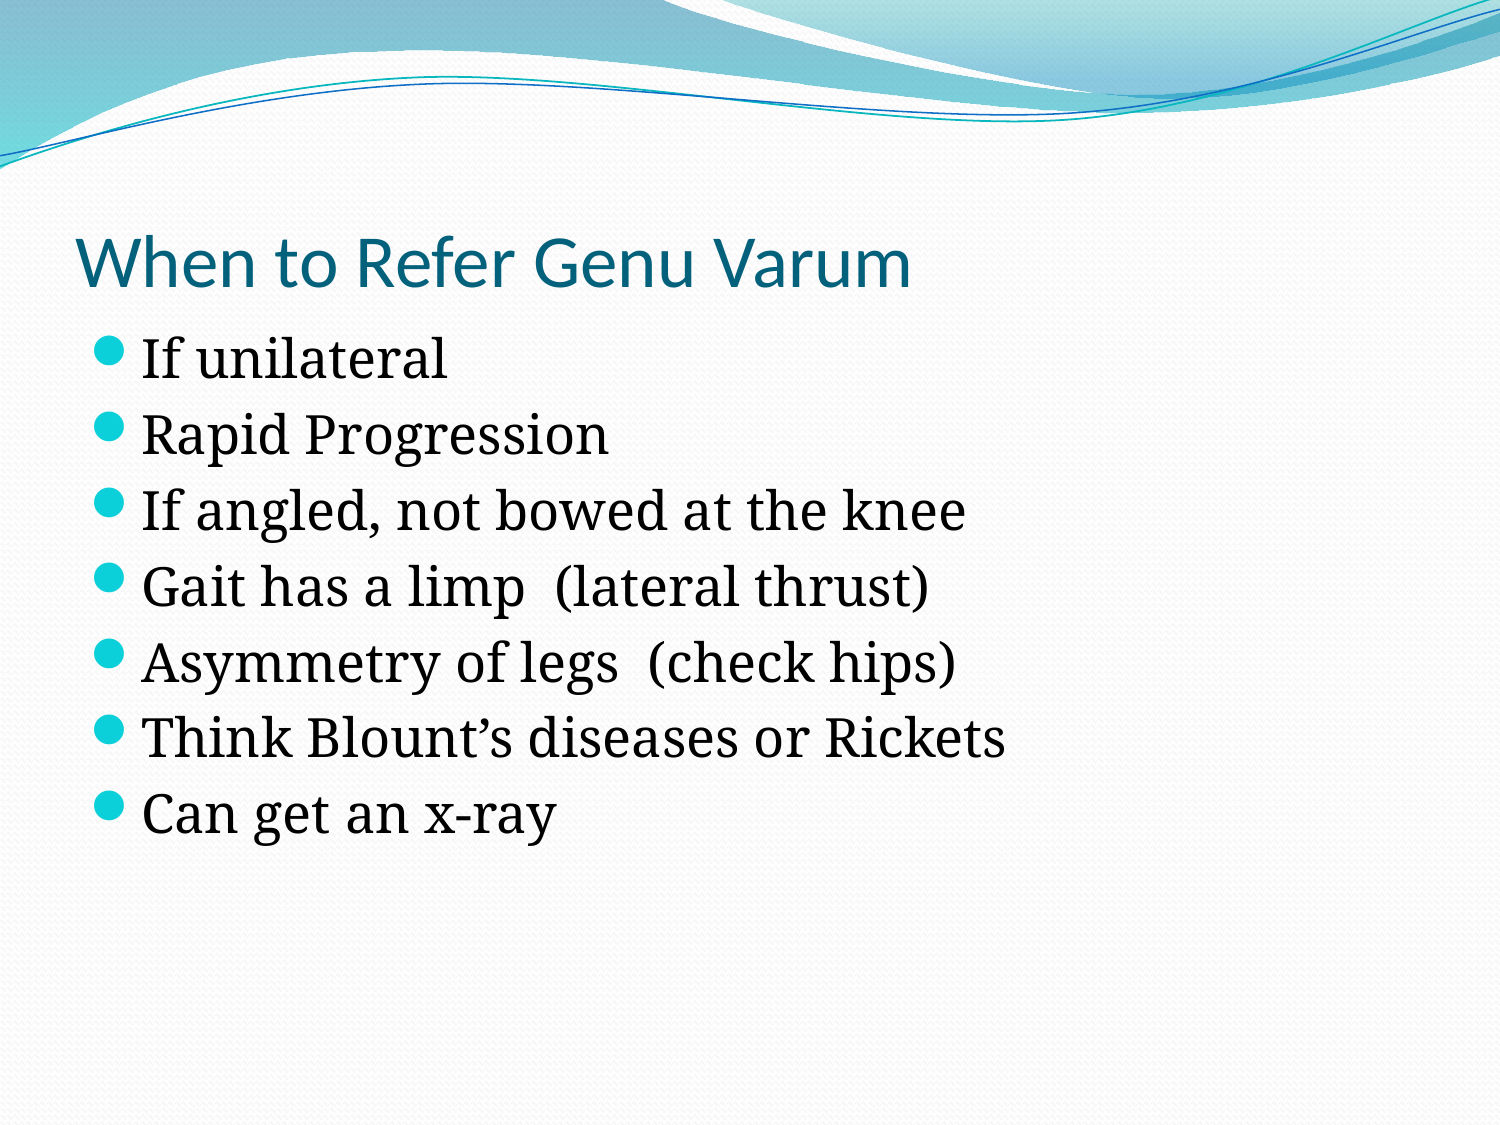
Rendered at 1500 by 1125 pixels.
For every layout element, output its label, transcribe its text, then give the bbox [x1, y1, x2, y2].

title When to Refer Genu Varum [75, 115, 1425, 303]
list If unilateral Rapid Progression If angled, not bowed at the knee Gait has a limp (lateral thrust) Asymmetry of legs (check hips) Think Blount’s diseases or Rickets Can get an x-ray [75, 317, 1425, 1038]
